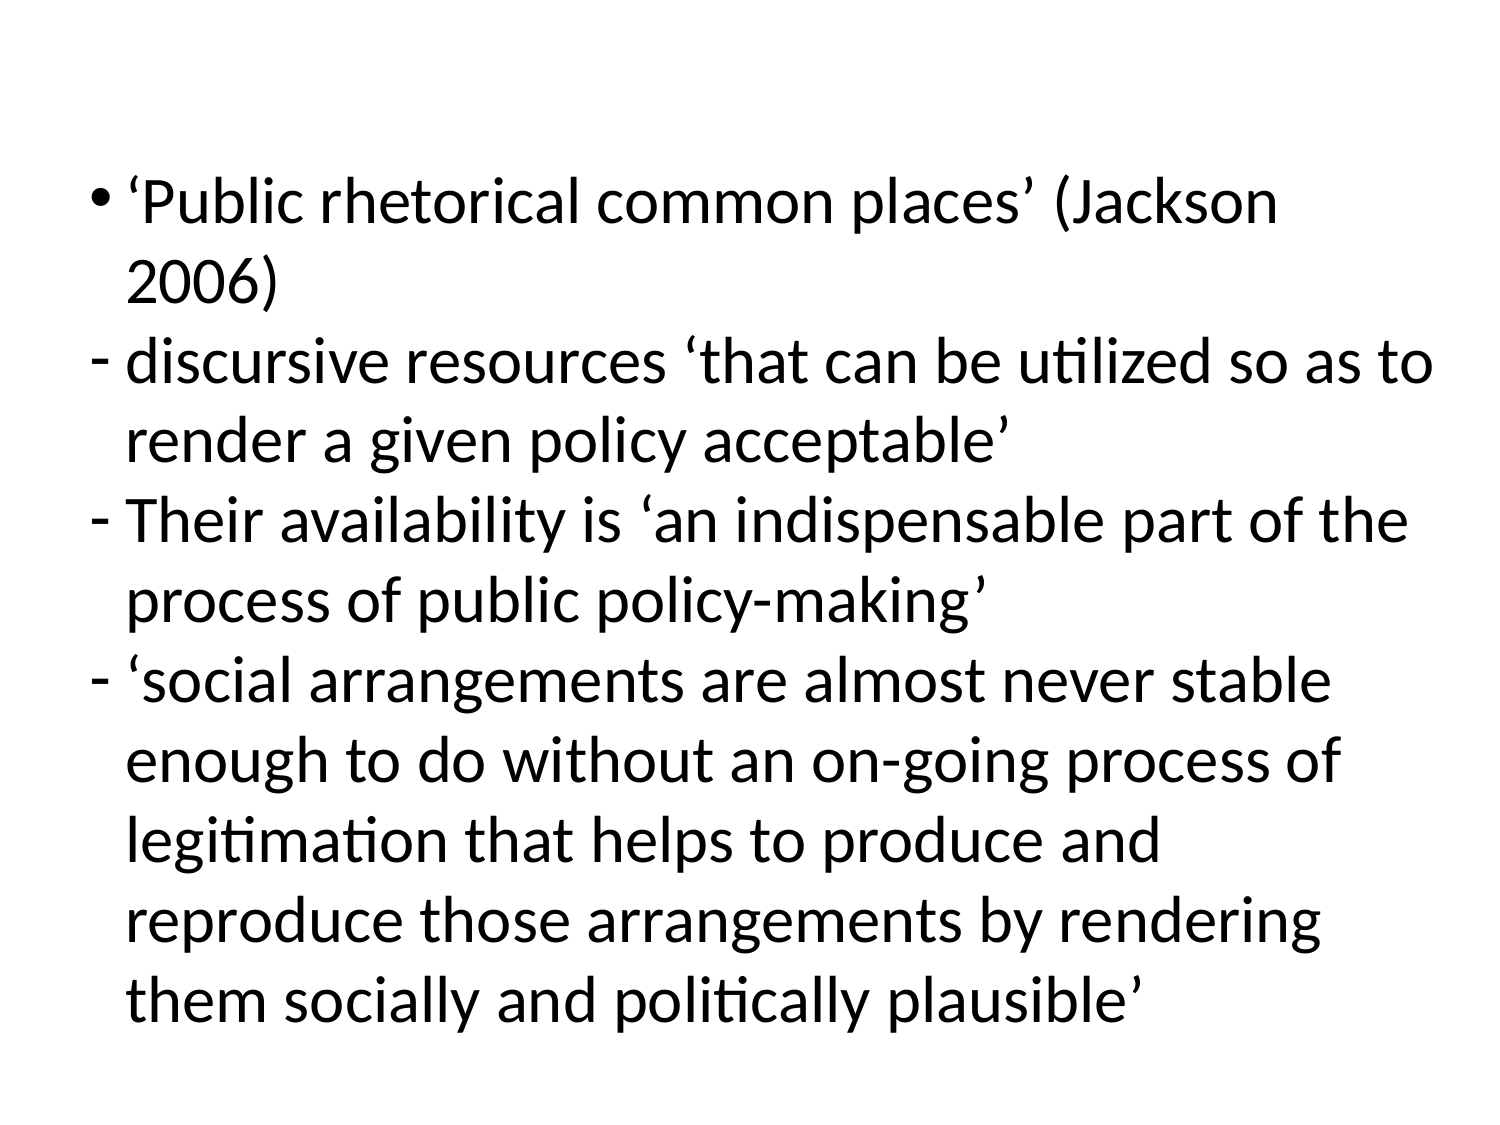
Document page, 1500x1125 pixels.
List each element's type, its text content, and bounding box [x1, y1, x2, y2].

text_box ‘Public rhetorical common places’ (Jackson 2006) discursive resources ‘that can be utilized so as to render a given policy acceptable’ Their availability is ‘an indispensable part of the process of public policy-making’ ‘social arrangements are almost never stable enough to do without an on-going process of legitimation that helps to produce and reproduce those arrangements by rendering them socially and politically plausible’ [74, 149, 1459, 1047]
